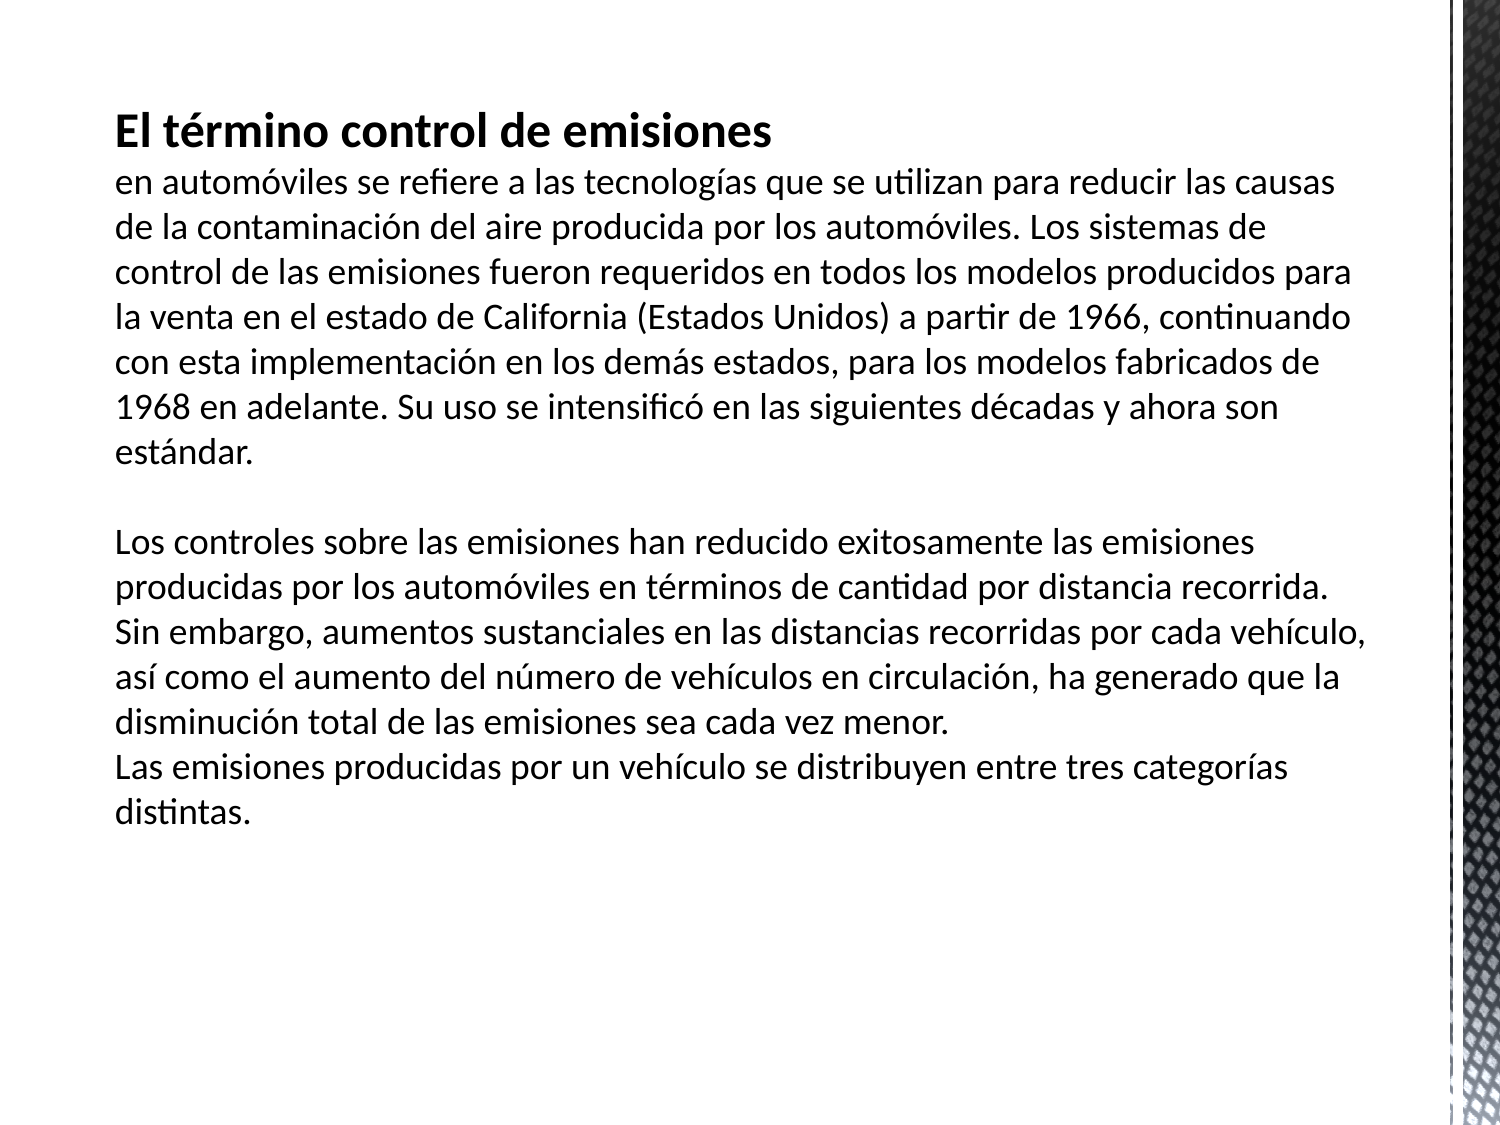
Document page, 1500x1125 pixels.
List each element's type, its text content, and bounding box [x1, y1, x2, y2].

picture [1447, 0, 1500, 1125]
text_box El término control de emisiones en automóviles se refiere a las tecnologías que se utilizan para reducir las causas de la contaminación del aire producida por los automóviles. Los sistemas de control de las emisiones fueron requeridos en todos los modelos producidos para la venta en el estado de California (Estados Unidos) a partir de 1966, continuando con esta implementación en los demás estados, para los modelos fabricados de 1968 en adelante. Su uso se intensificó en las siguientes décadas y ahora son estándar. Los controles sobre las emisiones han reducido exitosamente las emisiones producidas por los automóviles en términos de cantidad por distancia recorrida. Sin embargo, aumentos sustanciales en las distancias recorridas por cada vehículo, así como el aumento del número de vehículos en circulación, ha generado que la disminución total de las emisiones sea cada vez menor. Las emisiones producidas por un vehículo se distribuyen entre tres categorías distintas. [100, 89, 1388, 840]
